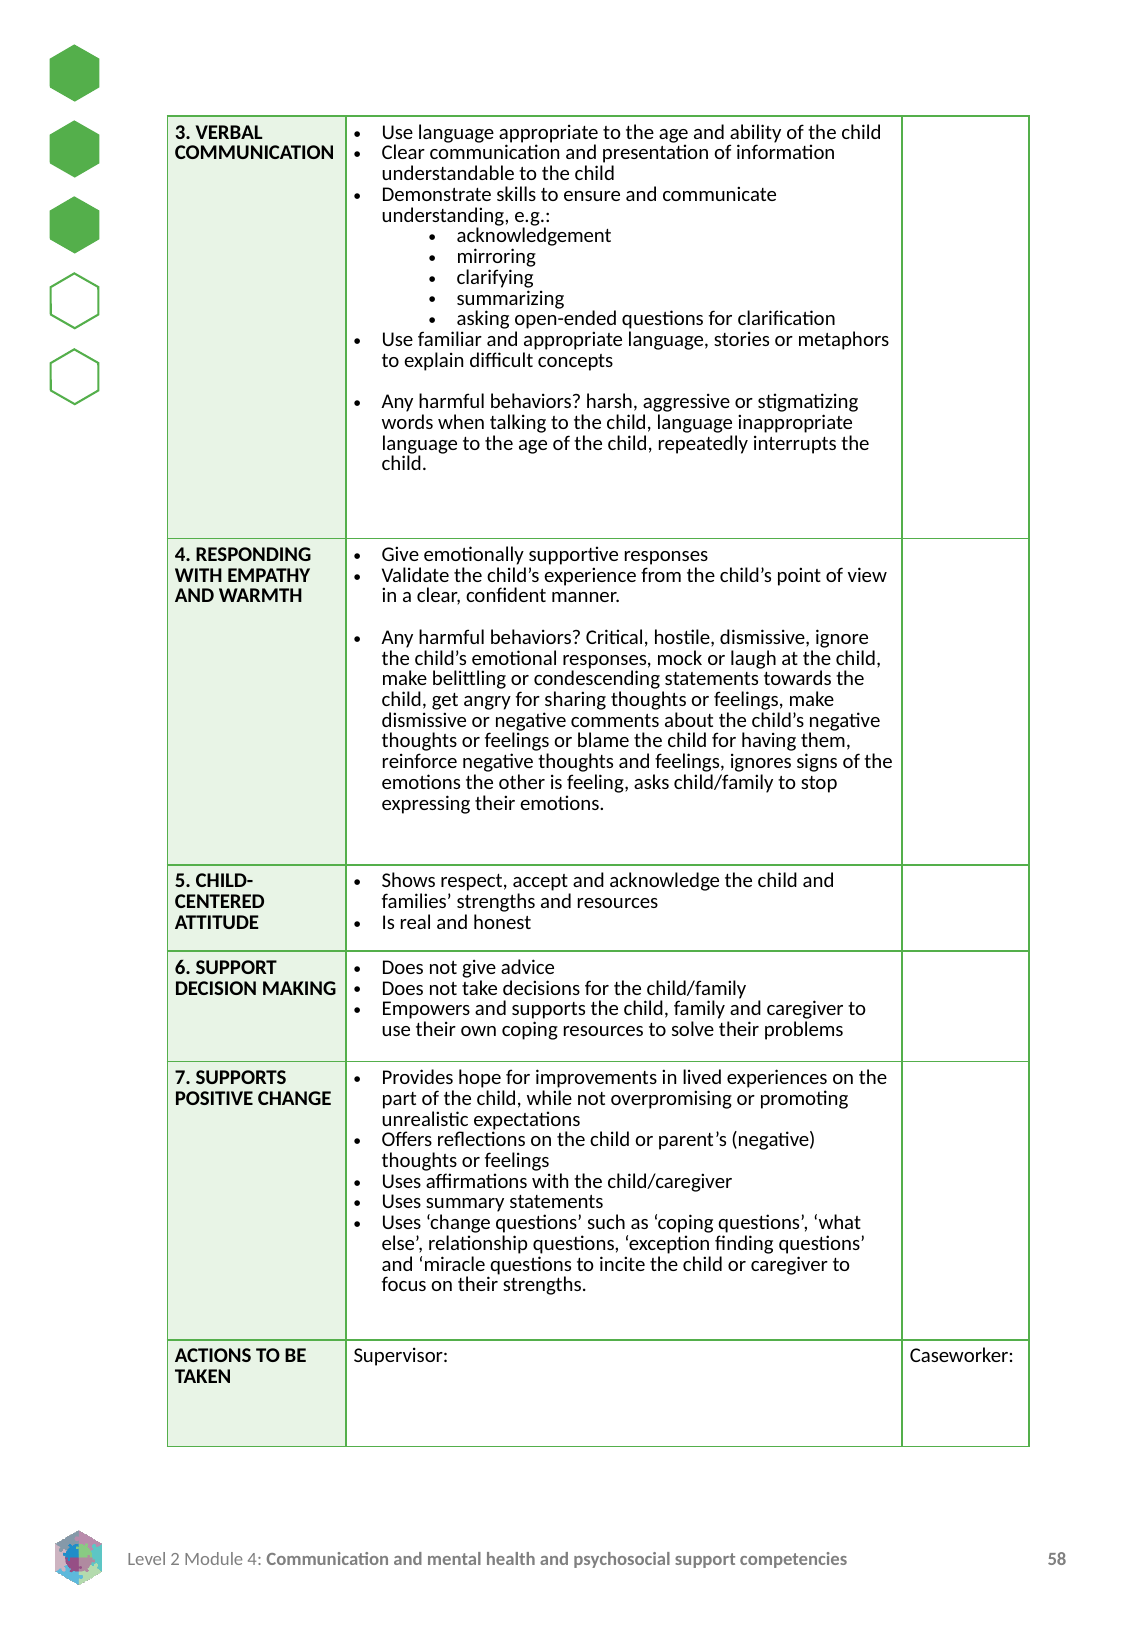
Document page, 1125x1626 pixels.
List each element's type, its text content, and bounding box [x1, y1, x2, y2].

text_box [49, 44, 100, 102]
table_header Use language appropriate to the age and ability of the child Clear communication and presentation of information understandable to the child Demonstrate skills to ensure and communicate understanding, e.g.: acknowledgement mirroring clarifying summarizing asking open-ended questions for clarification Use familiar and appropriate language, stories or metaphors to explain difficult concepts Any harmful behaviors? harsh, aggressive or stigmatizing words when talking to the child, language inappropriate language to the age of the child, repeatedly interrupts the child. [347, 117, 901, 538]
table_cell [903, 539, 1028, 864]
table_cell Caseworker: [903, 1341, 1028, 1446]
table_cell 4. RESPONDING WITH EMPATHY AND WARMTH [168, 539, 345, 864]
text_box [49, 272, 100, 330]
text_box [49, 196, 100, 254]
table_cell 5. CHILD-CENTERED ATTITUDE [168, 866, 345, 950]
table_cell Supervisor: [347, 1341, 901, 1446]
table_cell Provides hope for improvements in lived experiences on the part of the child, while not overpromising or promoting unrealistic expectations Offers reflections on the child or parent’s (negative) thoughts or feelings Uses affirmations with the child/caregiver Uses summary statements Uses ‘change questions’ such as ‘coping questions’, ‘what else’, relationship questions, ‘exception finding questions’ and ‘miracle questions to incite the child or caregiver to focus on their strengths. [347, 1062, 901, 1339]
table_cell Does not give advice Does not take decisions for the child/family Empowers and supports the child, family and caregiver to use their own coping resources to solve their problems [347, 952, 901, 1061]
table_cell 7. SUPPORTS POSITIVE CHANGE [168, 1062, 345, 1339]
picture [55, 1530, 102, 1585]
table_cell [903, 866, 1028, 950]
text_box [49, 120, 100, 178]
table_cell [903, 1062, 1028, 1339]
table_header [903, 117, 1028, 538]
text_box [49, 348, 100, 406]
table_cell 6. SUPPORT DECISION MAKING [168, 952, 345, 1061]
table_cell Give emotionally supportive responses Validate the child’s experience from the child’s point of view in a clear, confident manner. Any harmful behaviors? Critical, hostile, dismissive, ignore the child’s emotional responses, mock or laugh at the child, make belittling or condescending statements towards the child, get angry for sharing thoughts or feelings, make dismissive or negative comments about the child’s negative thoughts or feelings or blame the child for having them, reinforce negative thoughts and feelings, ignores signs of the emotions the other is feeling, asks child/family to stop expressing their emotions. [347, 539, 901, 864]
table_header 3. VERBAL COMMUNICATION [168, 117, 345, 538]
table_cell Shows respect, accept and acknowledge the child and families’ strengths and resources Is real and honest [347, 866, 901, 950]
table_cell ACTIONS TO BE TAKEN [168, 1341, 345, 1446]
table_cell [903, 952, 1028, 1061]
